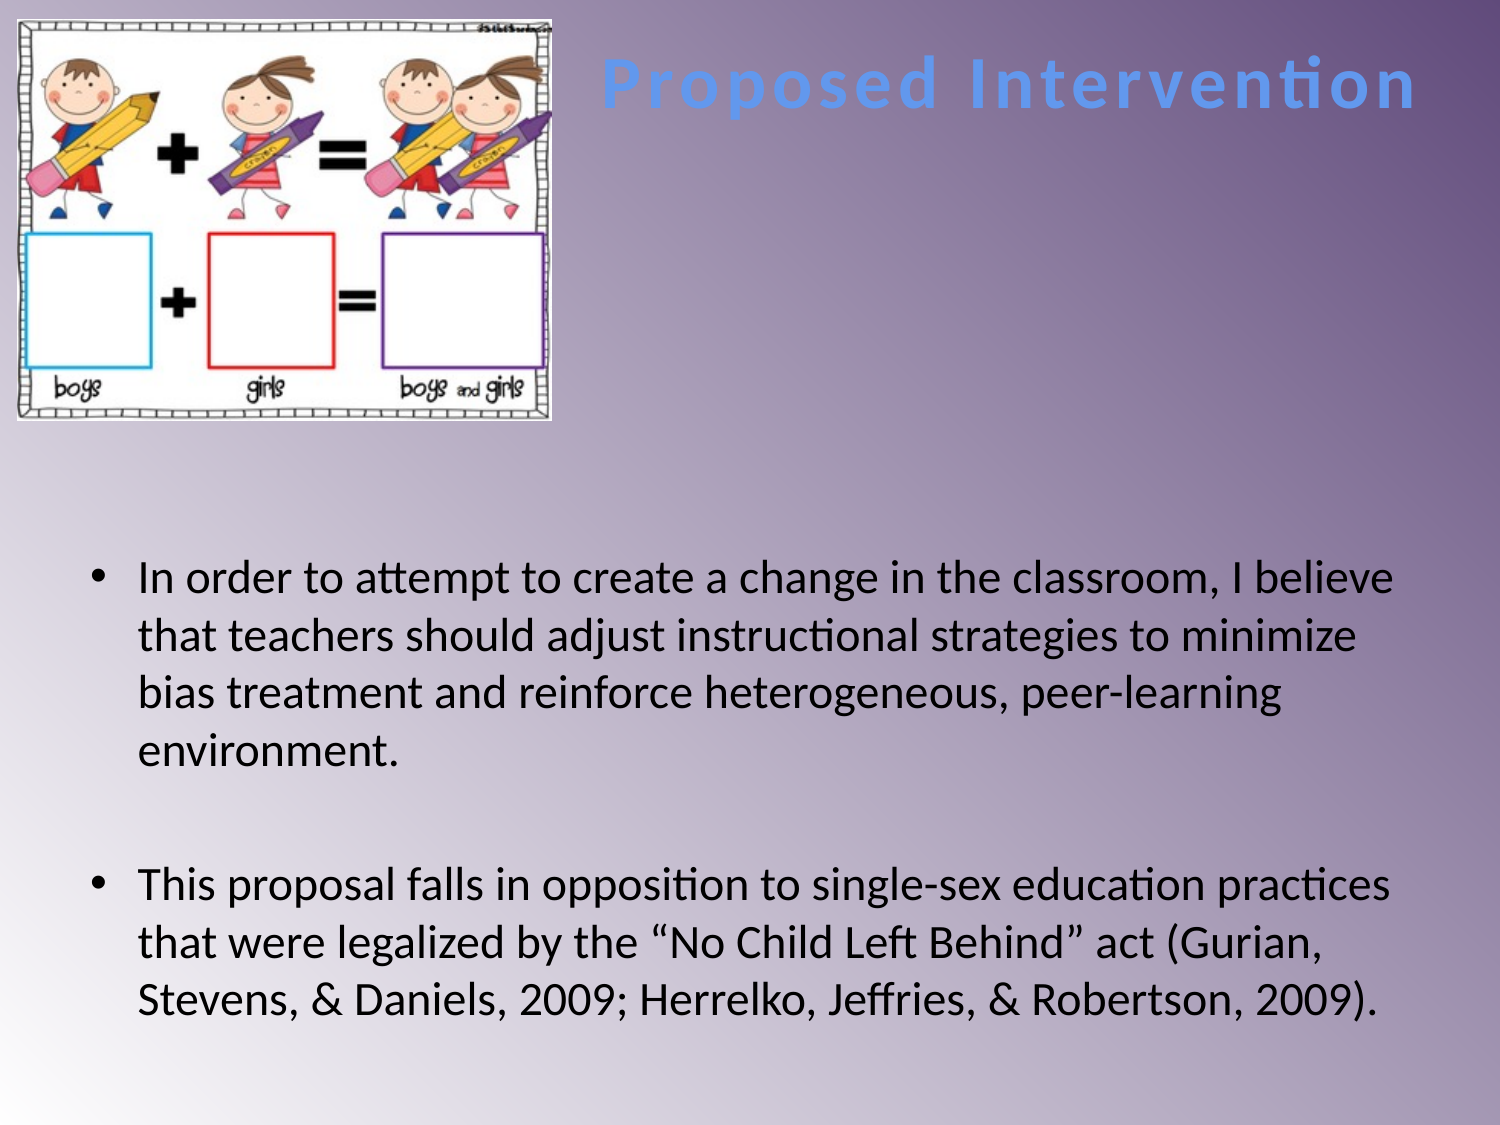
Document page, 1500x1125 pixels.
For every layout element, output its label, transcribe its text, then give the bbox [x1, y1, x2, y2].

list In order to attempt to create a change in the classroom, I believe that teachers should adjust instructional strategies to minimize bias treatment and reinforce heterogeneous, peer-learning environment. This proposal falls in opposition to single-sex education practices that were legalized by the “No Child Left Behind” act (Gurian, Stevens, & Daniels, 2009; Herrelko, Jeffries, & Robertson, 2009). [75, 538, 1425, 1081]
title Proposed Intervention [554, 19, 1500, 138]
picture [17, 19, 552, 421]
